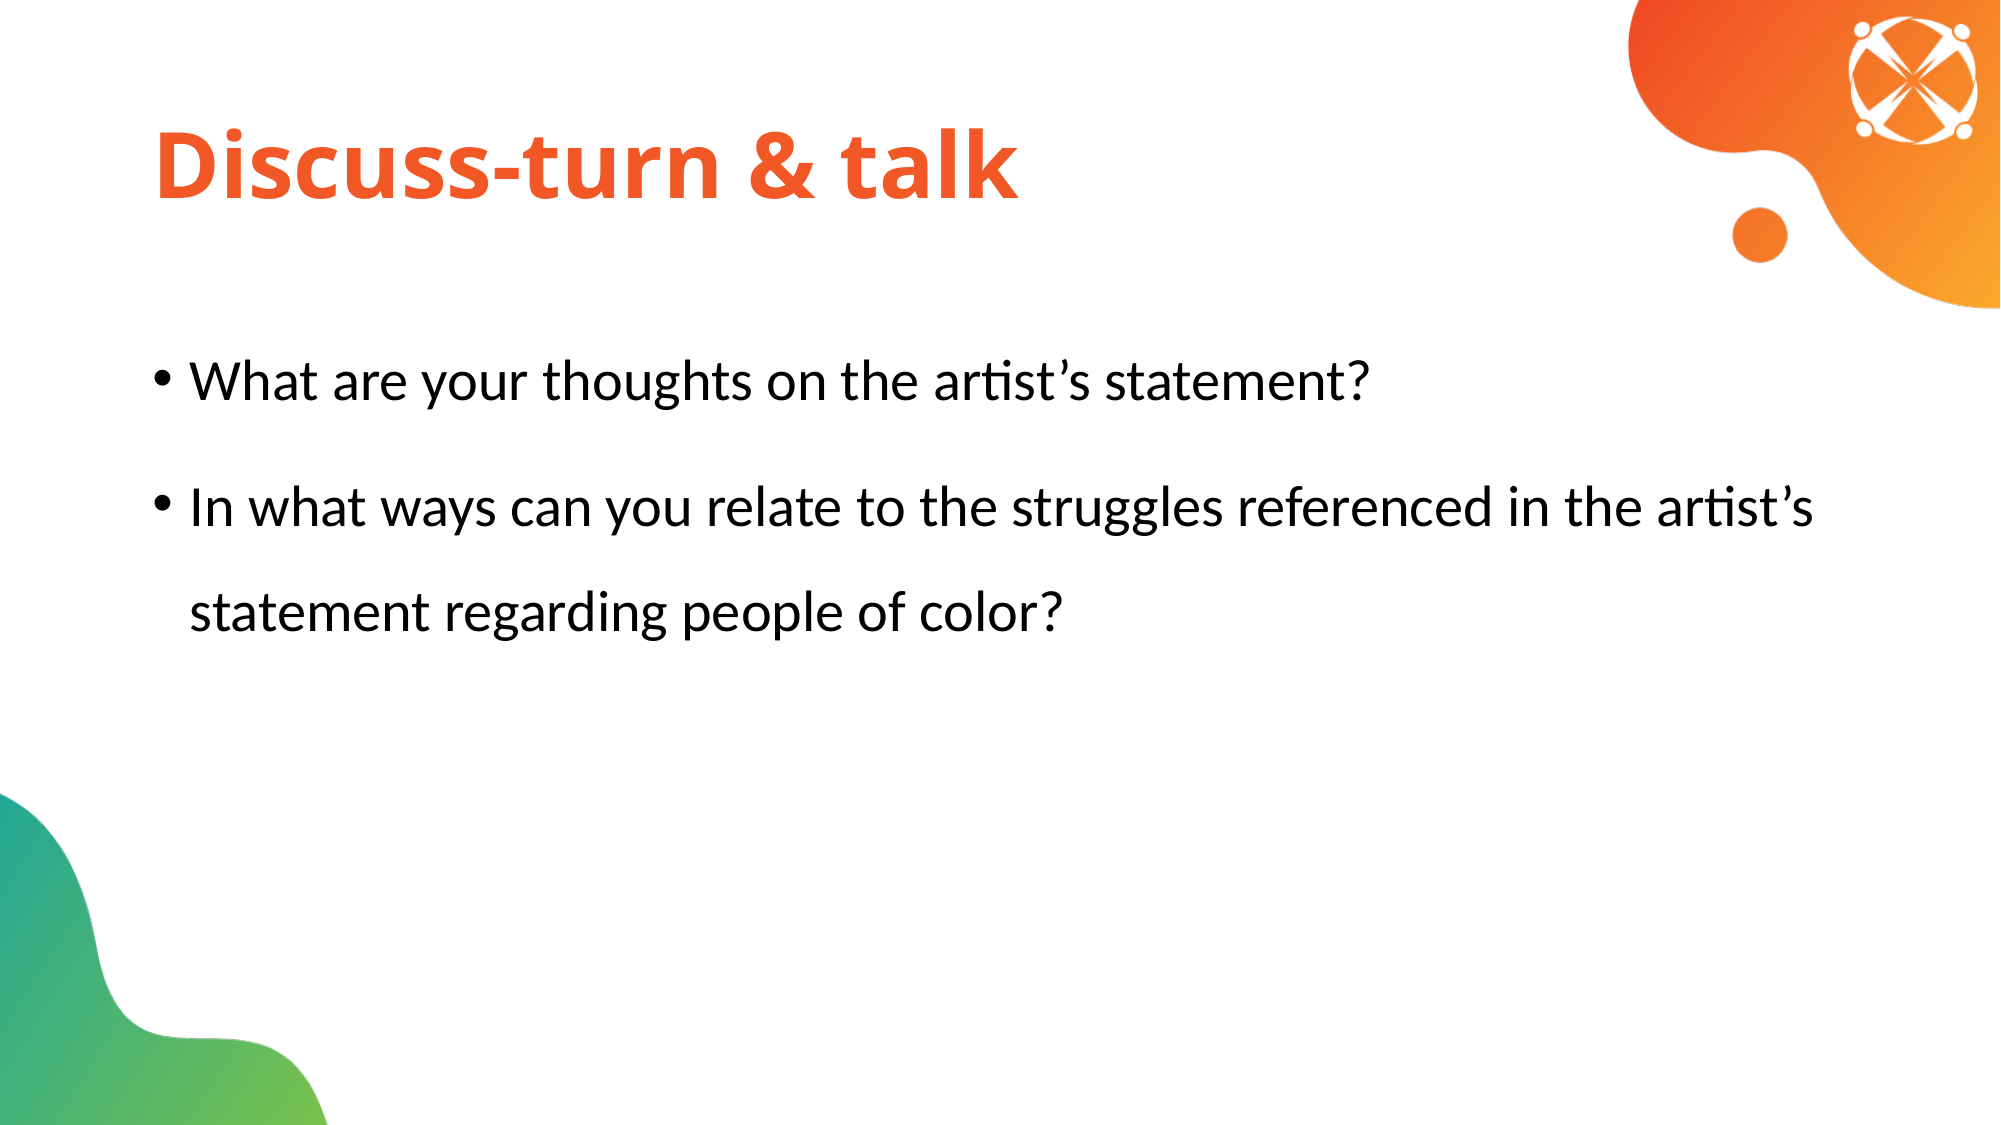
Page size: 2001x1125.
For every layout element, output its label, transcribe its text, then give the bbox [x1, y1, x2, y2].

list What are your thoughts on the artist’s statement? In what ways can you relate to the struggles referenced in the artist’s statement regarding people of color? [137, 299, 1863, 1014]
title Discuss-turn & talk [137, 59, 1863, 278]
picture [0, 0, 2001, 1125]
